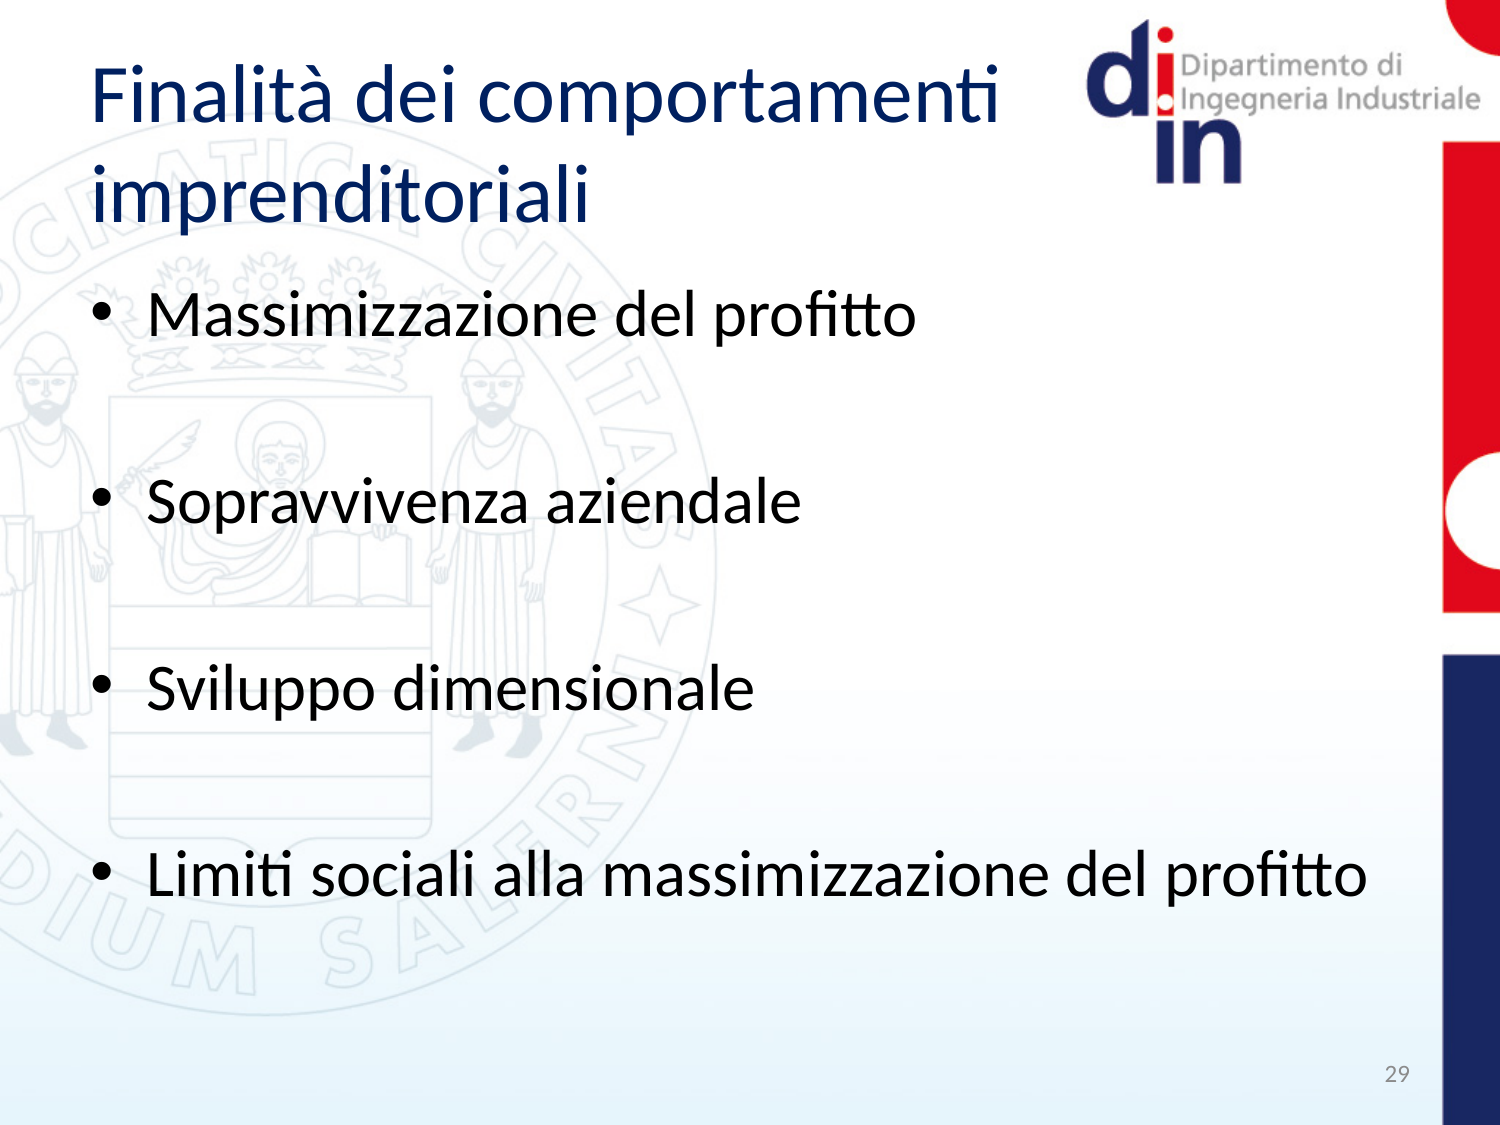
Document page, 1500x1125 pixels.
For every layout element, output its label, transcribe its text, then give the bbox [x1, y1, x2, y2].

slide_number 29 [1257, 1042, 1425, 1103]
picture [0, 0, 1500, 1125]
list Massimizzazione del profitto Sopravvivenza aziendale Sviluppo dimensionale Limiti sociali alla massimizzazione del profitto [74, 262, 1426, 1006]
title Finalità dei comportamenti imprenditoriali [74, 44, 1070, 233]
